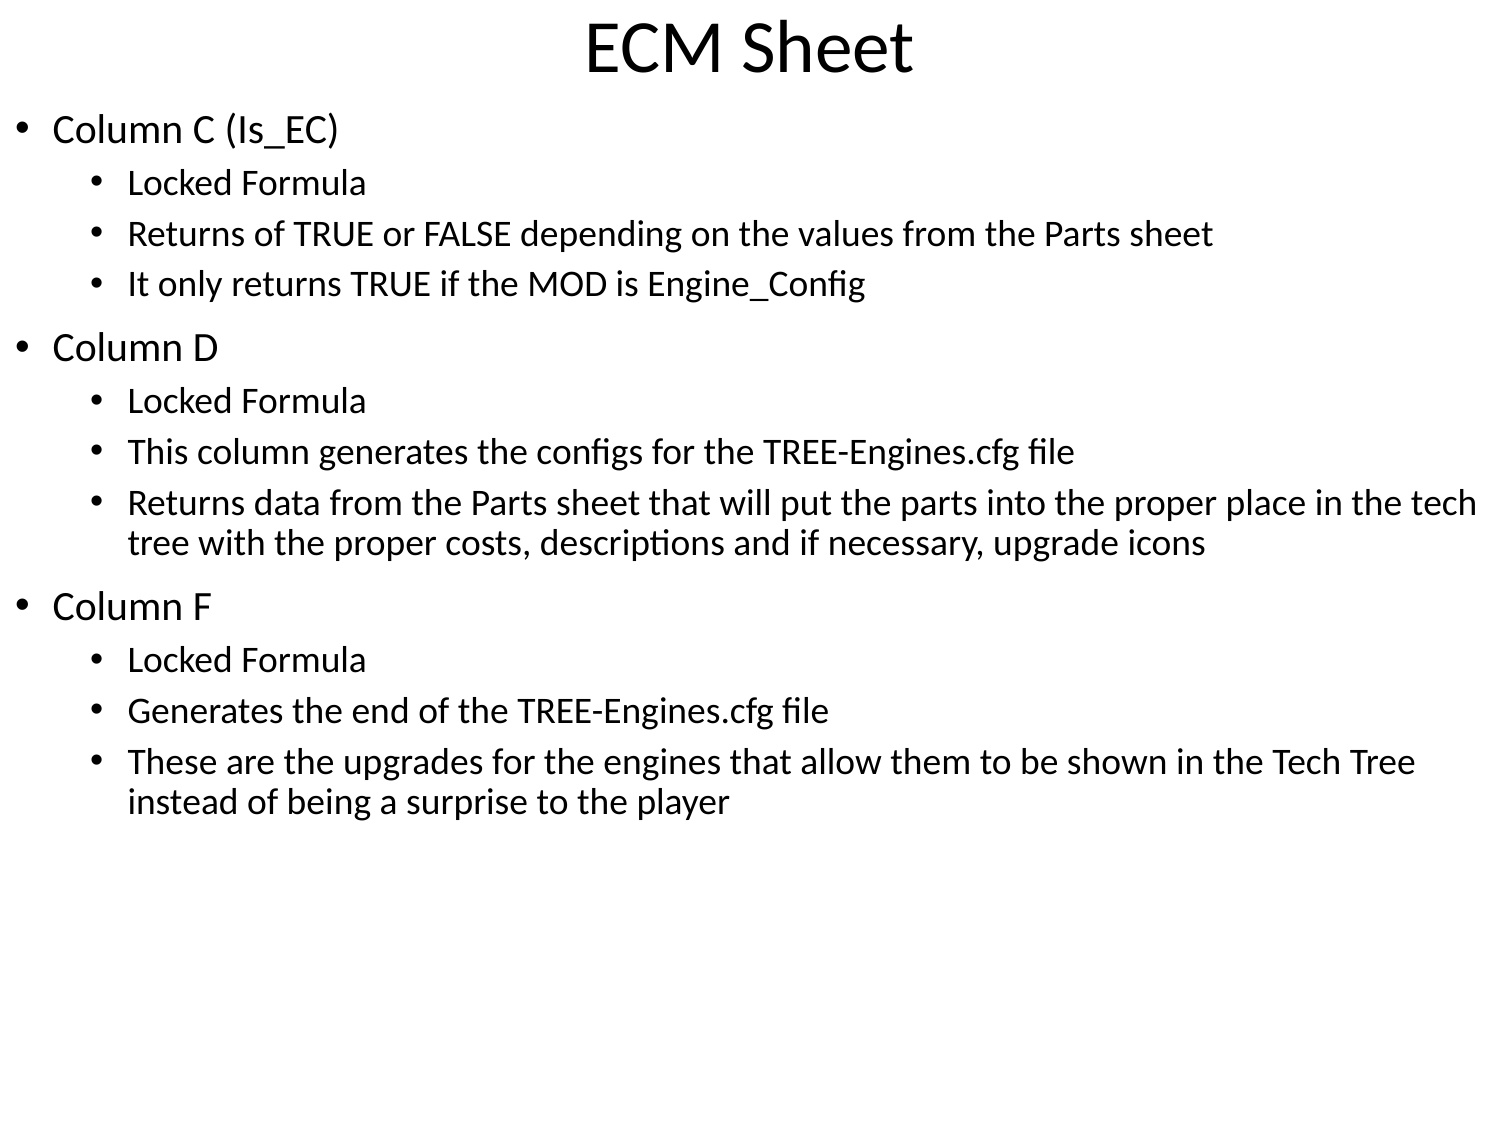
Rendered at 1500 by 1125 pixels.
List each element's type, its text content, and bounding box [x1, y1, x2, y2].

list Column C (Is_EC) Locked Formula Returns of TRUE or FALSE depending on the values from the Parts sheet It only returns TRUE if the MOD is Engine_Config Column D Locked Formula This column generates the configs for the TREE-Engines.cfg file Returns data from the Parts sheet that will put the parts into the proper place in the tech tree with the proper costs, descriptions and if necessary, upgrade icons Column F Locked Formula Generates the end of the TREE-Engines.cfg file These are the upgrades for the engines that allow them to be shown in the Tech Tree instead of being a surprise to the player [0, 99, 1500, 1125]
title ECM Sheet [0, 0, 1500, 97]
